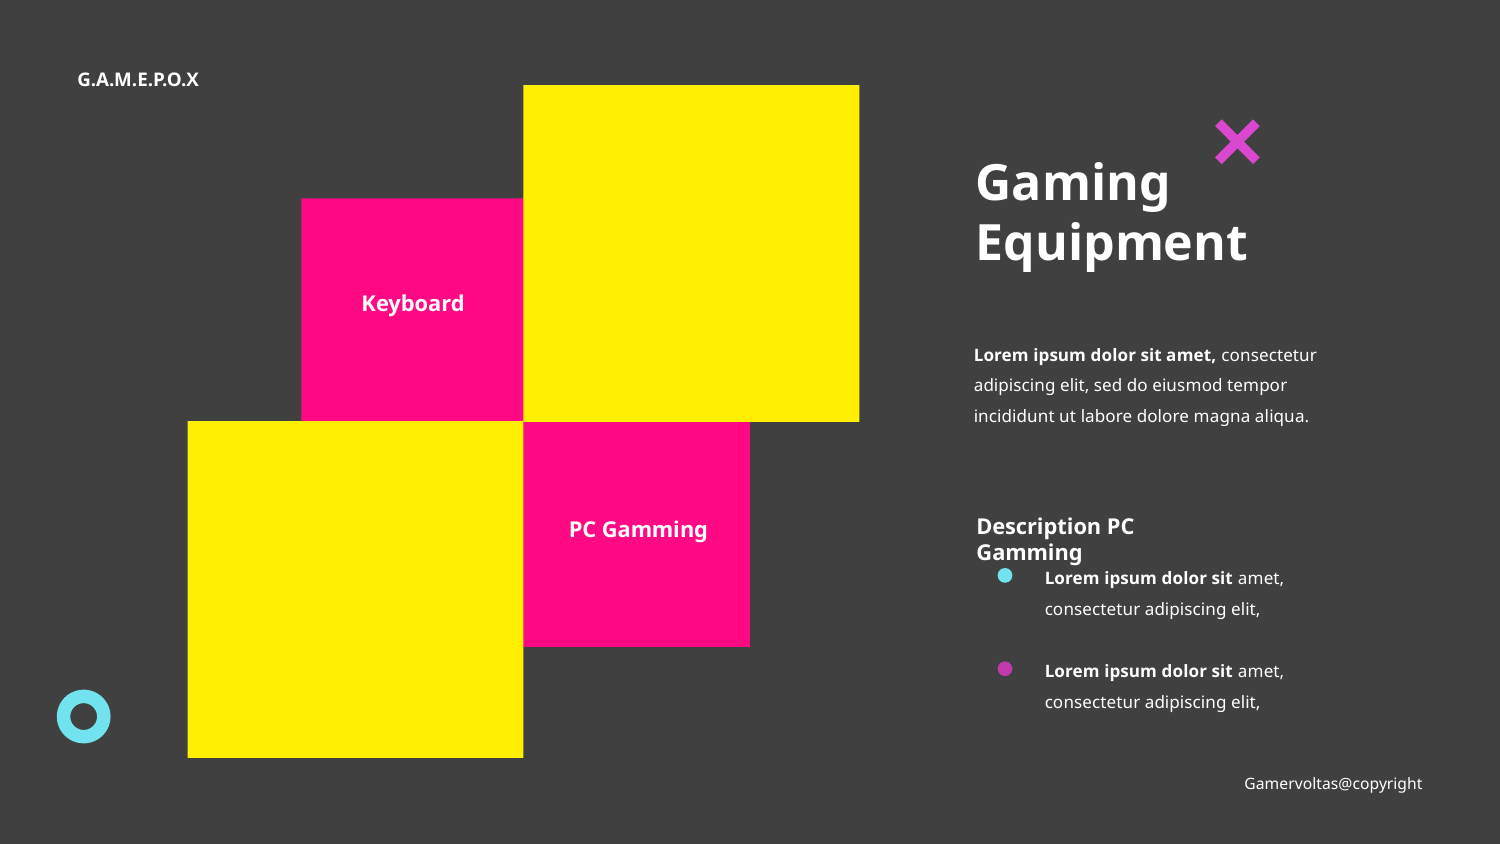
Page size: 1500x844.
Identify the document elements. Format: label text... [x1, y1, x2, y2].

text_box Lorem ipsum dolor sit amet, consectetur adipiscing elit, [1044, 650, 1313, 712]
picture [187, 85, 860, 758]
text_box [55, 688, 112, 745]
text_box Gaming Equipment [960, 142, 1422, 278]
text_box Keyboard [333, 289, 493, 317]
text_box Lorem ipsum dolor sit amet, consectetur adipiscing elit, [1044, 556, 1313, 619]
text_box Lorem ipsum dolor sit amet, consectetur adipiscing elit, sed do eiusmod tempor incididunt ut labore dolore magna aliqua. [973, 333, 1342, 427]
text_box [996, 566, 1014, 584]
text_box G.A.M.E.P.O.X [62, 60, 229, 98]
text_box PC Gamming [553, 515, 723, 543]
text_box [1213, 117, 1262, 166]
text_box Gamervoltas@copyright [1181, 766, 1438, 800]
text_box Description PC Gamming [976, 512, 1245, 565]
text_box [996, 660, 1014, 678]
